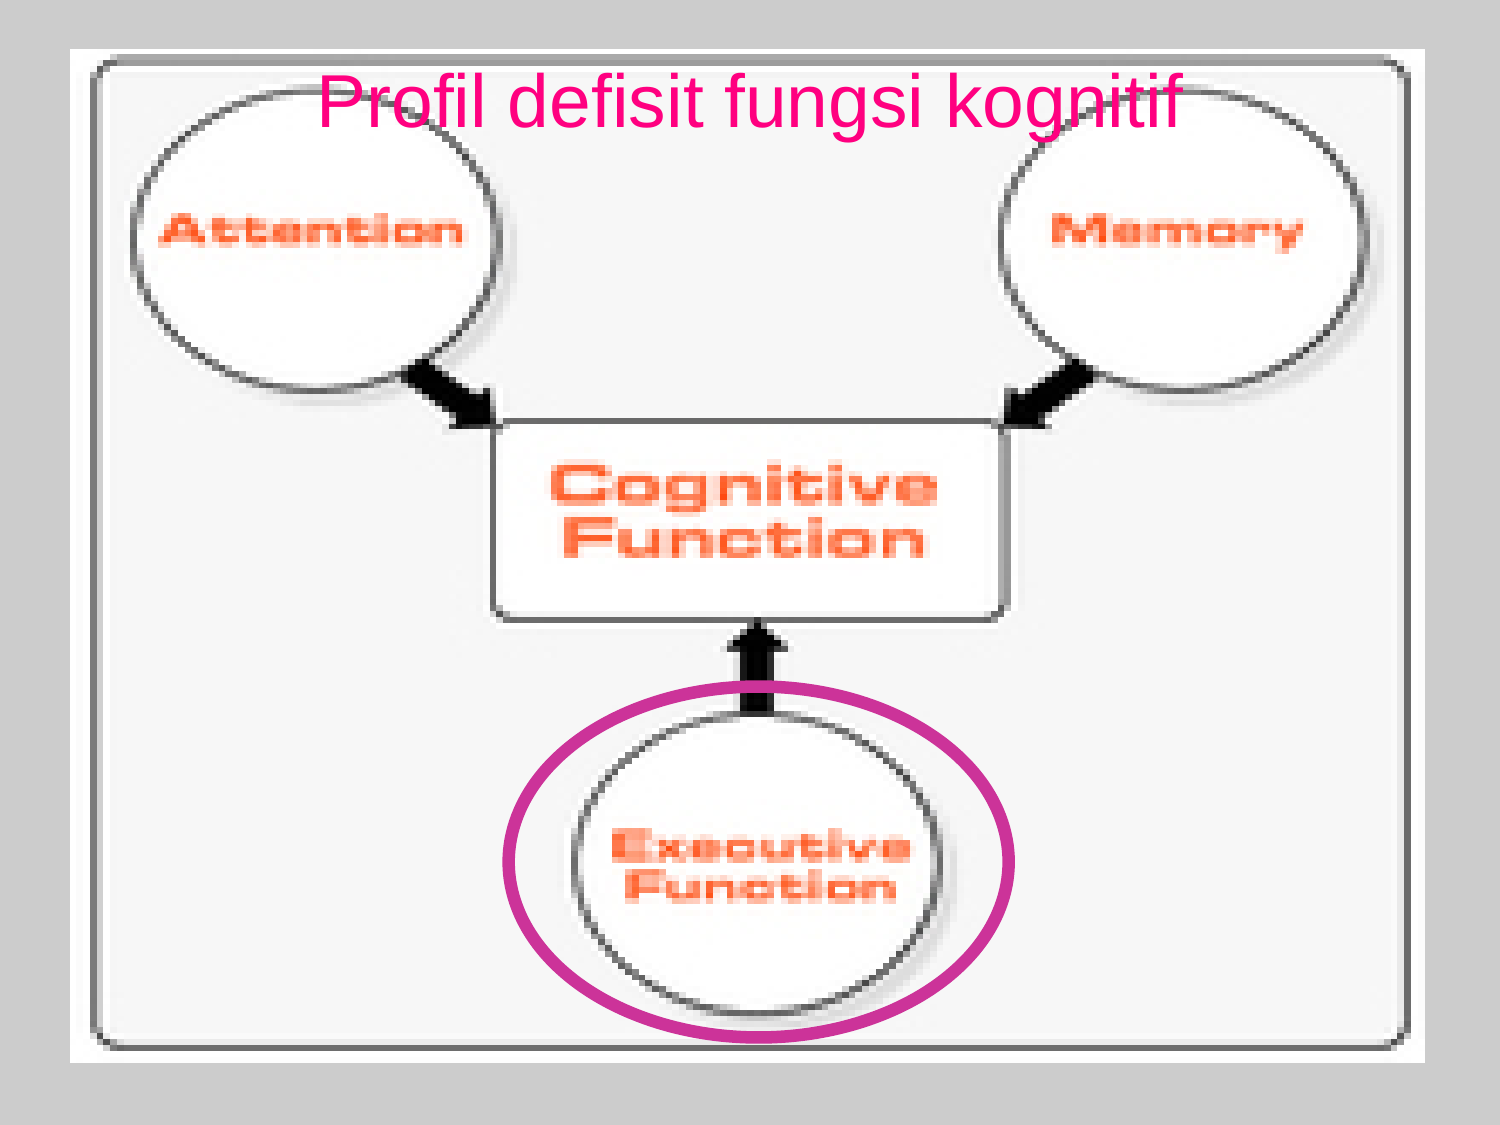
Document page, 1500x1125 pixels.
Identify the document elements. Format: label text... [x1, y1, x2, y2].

text_box Profil defisit fungsi kognitif [74, 45, 1425, 49]
picture [70, 49, 1426, 1063]
